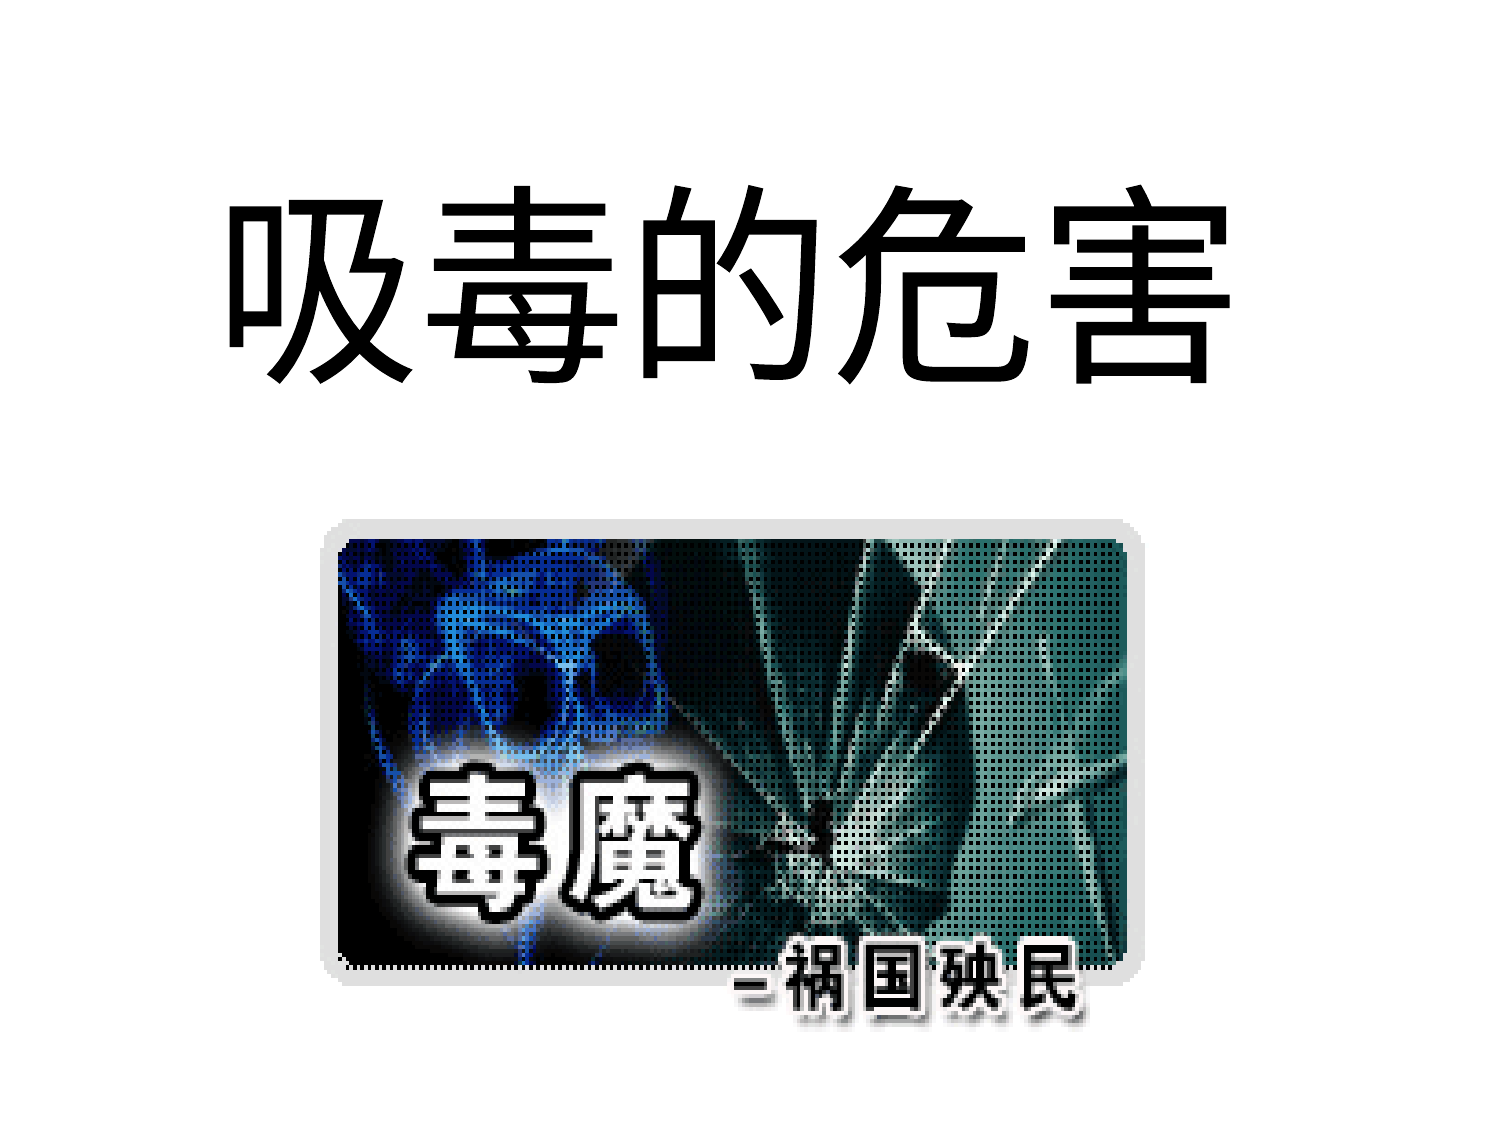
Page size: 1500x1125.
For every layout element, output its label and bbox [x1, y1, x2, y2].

picture [313, 515, 1149, 1061]
